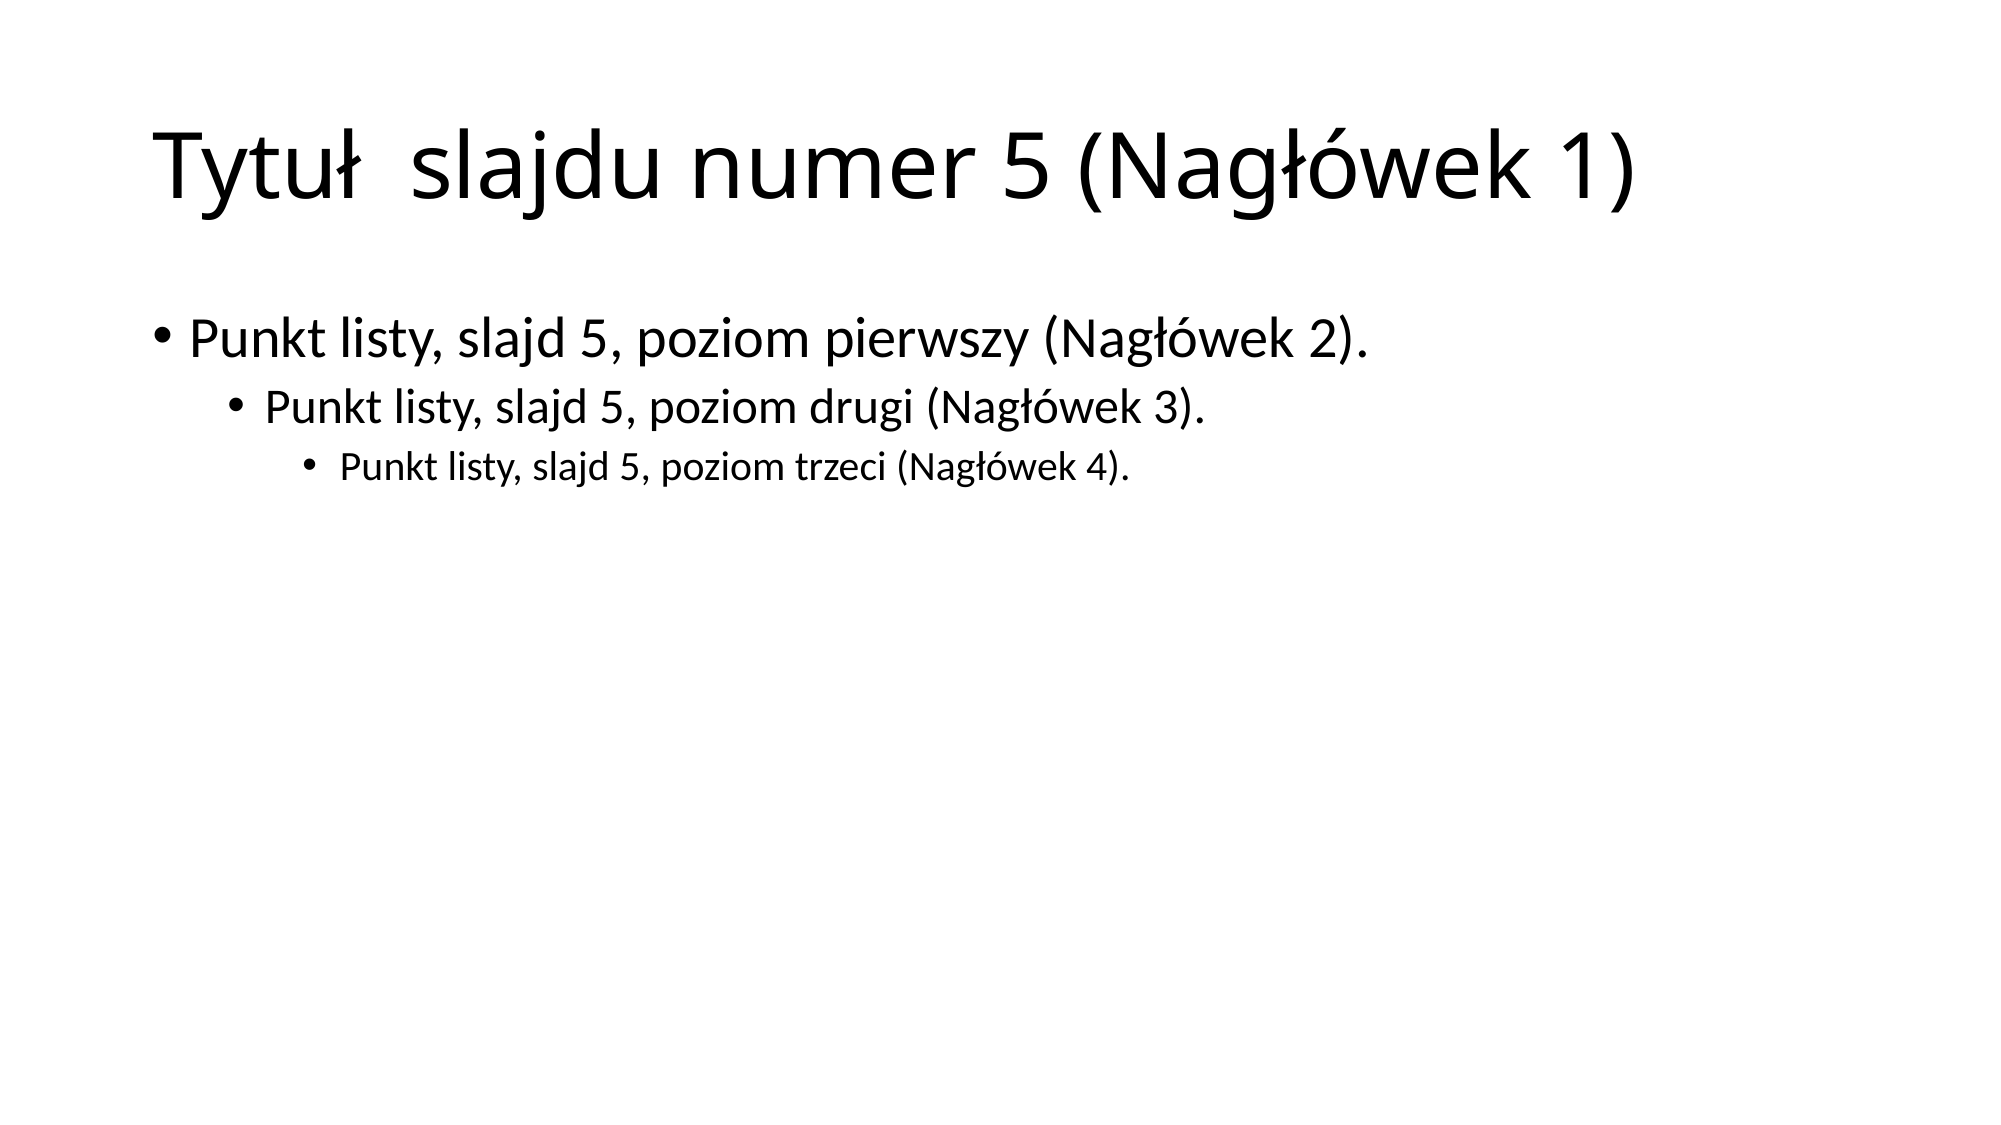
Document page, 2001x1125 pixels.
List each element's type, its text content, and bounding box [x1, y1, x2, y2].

list Punkt listy, slajd 5, poziom pierwszy (Nagłówek 2). Punkt listy, slajd 5, poziom drugi (Nagłówek 3). Punkt listy, slajd 5, poziom trzeci (Nagłówek 4). [137, 299, 1863, 1014]
title Tytuł slajdu numer 5 (Nagłówek 1) [137, 59, 1863, 278]
